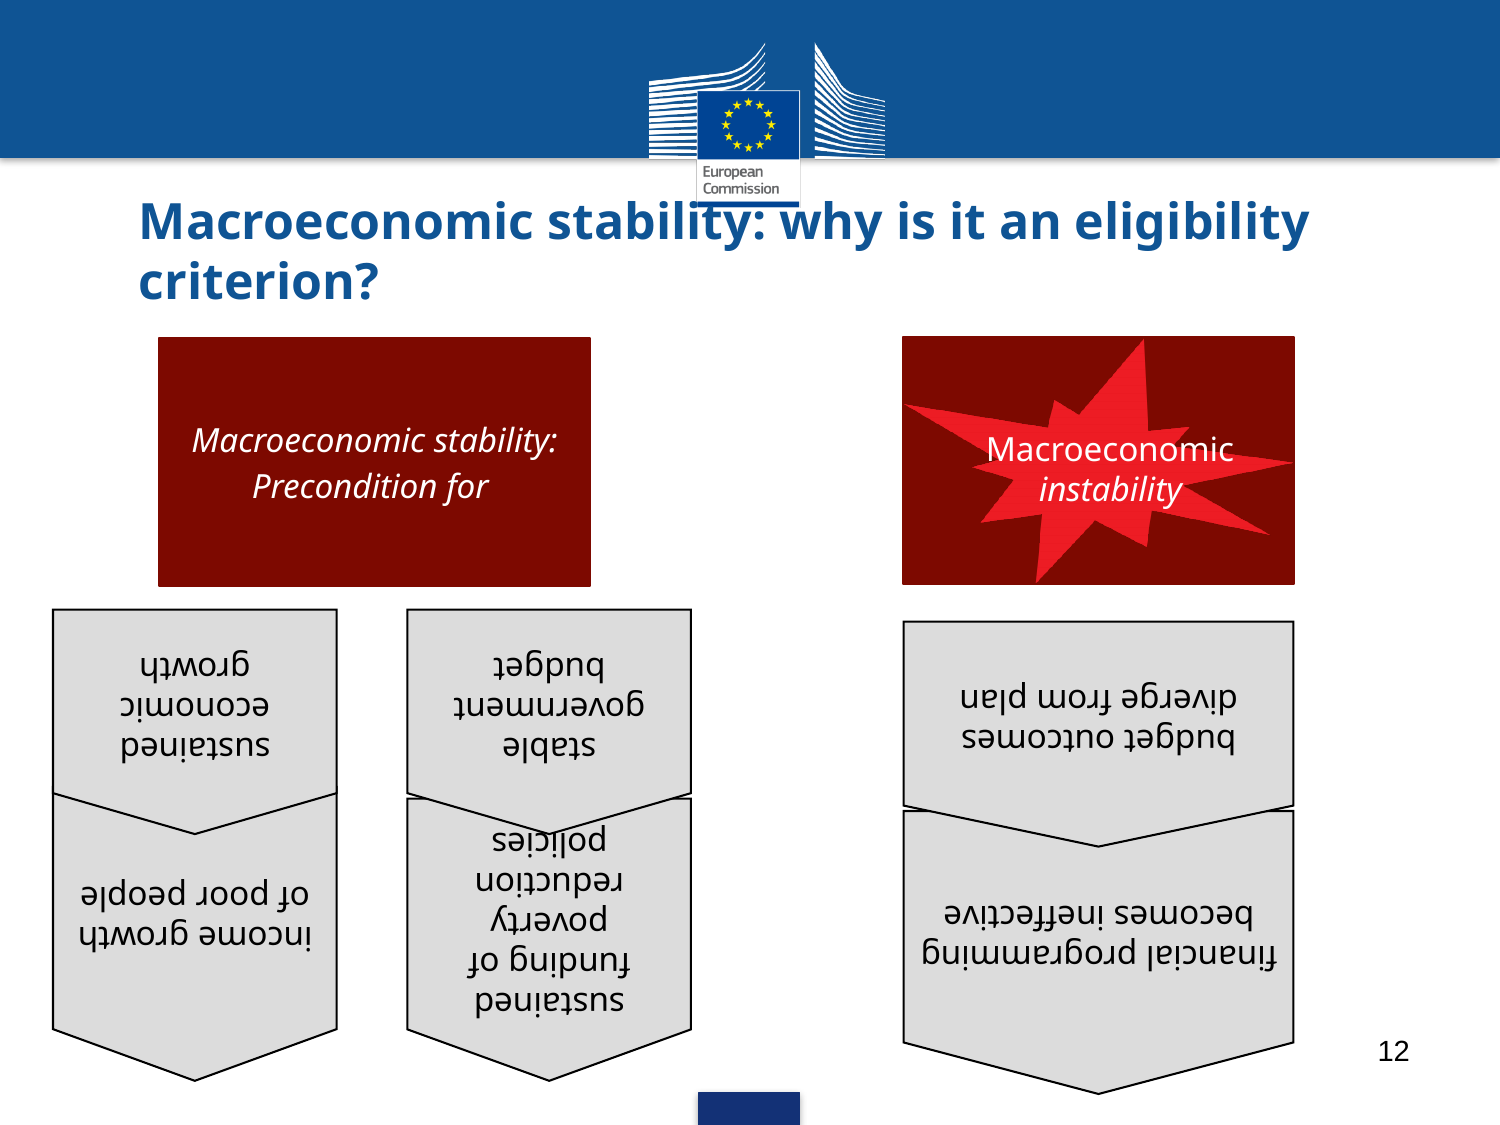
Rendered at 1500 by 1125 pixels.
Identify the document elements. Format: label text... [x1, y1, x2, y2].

title Macroeconomic stability: why is it an eligibility criterion? [64, 172, 1416, 327]
text_box income growth of poor people [53, 794, 337, 1081]
text_box sustained economic growth [53, 609, 337, 835]
text_box stable government budget [407, 609, 691, 835]
picture [903, 337, 1294, 584]
picture [649, 42, 885, 172]
slide_number 12 [1295, 1024, 1425, 1103]
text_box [903, 621, 1294, 1095]
list Macroeconomic stability: Precondition for [159, 337, 591, 587]
text_box sustained funding of poverty reduction policies [407, 798, 691, 1081]
